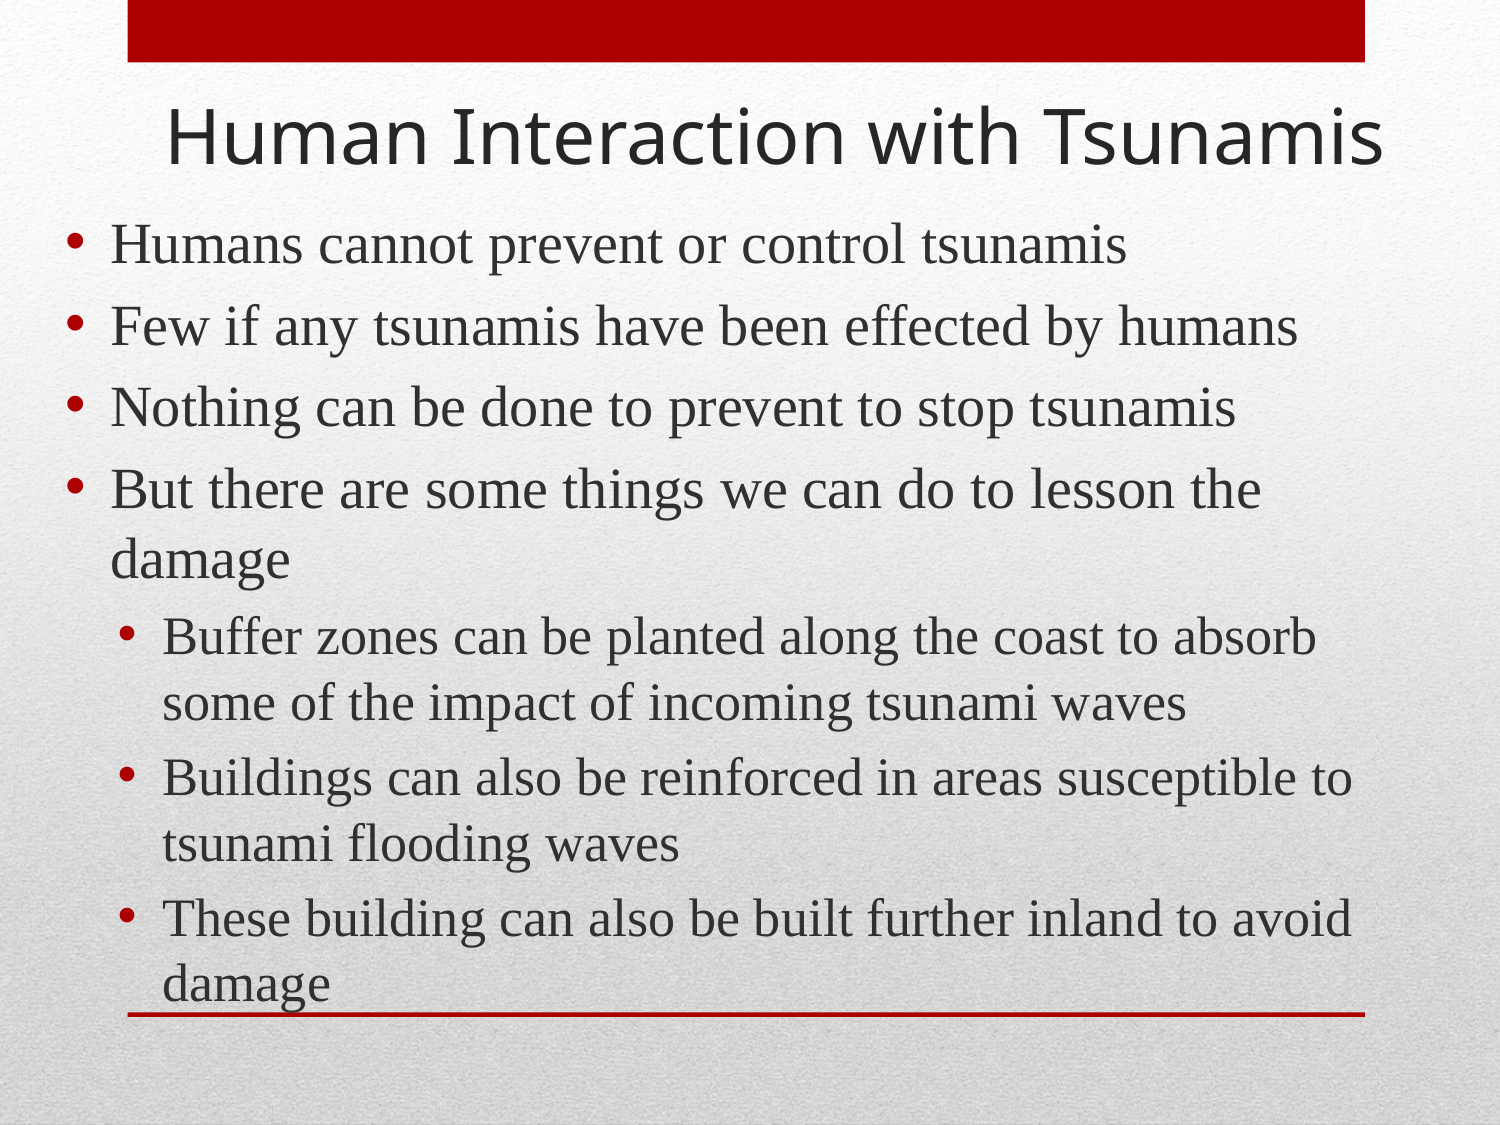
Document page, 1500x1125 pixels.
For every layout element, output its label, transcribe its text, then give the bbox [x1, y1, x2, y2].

list Humans cannot prevent or control tsunamis Few if any tsunamis have been effected by humans Nothing can be done to prevent to stop tsunamis But there are some things we can do to lesson the damage Buffer zones can be planted along the coast to absorb some of the impact of incoming tsunami waves Buildings can also be reinforced in areas susceptible to tsunami flooding waves These building can also be built further inland to avoid damage [50, 187, 1463, 1031]
title Human Interaction with Tsunamis [99, 0, 1450, 188]
